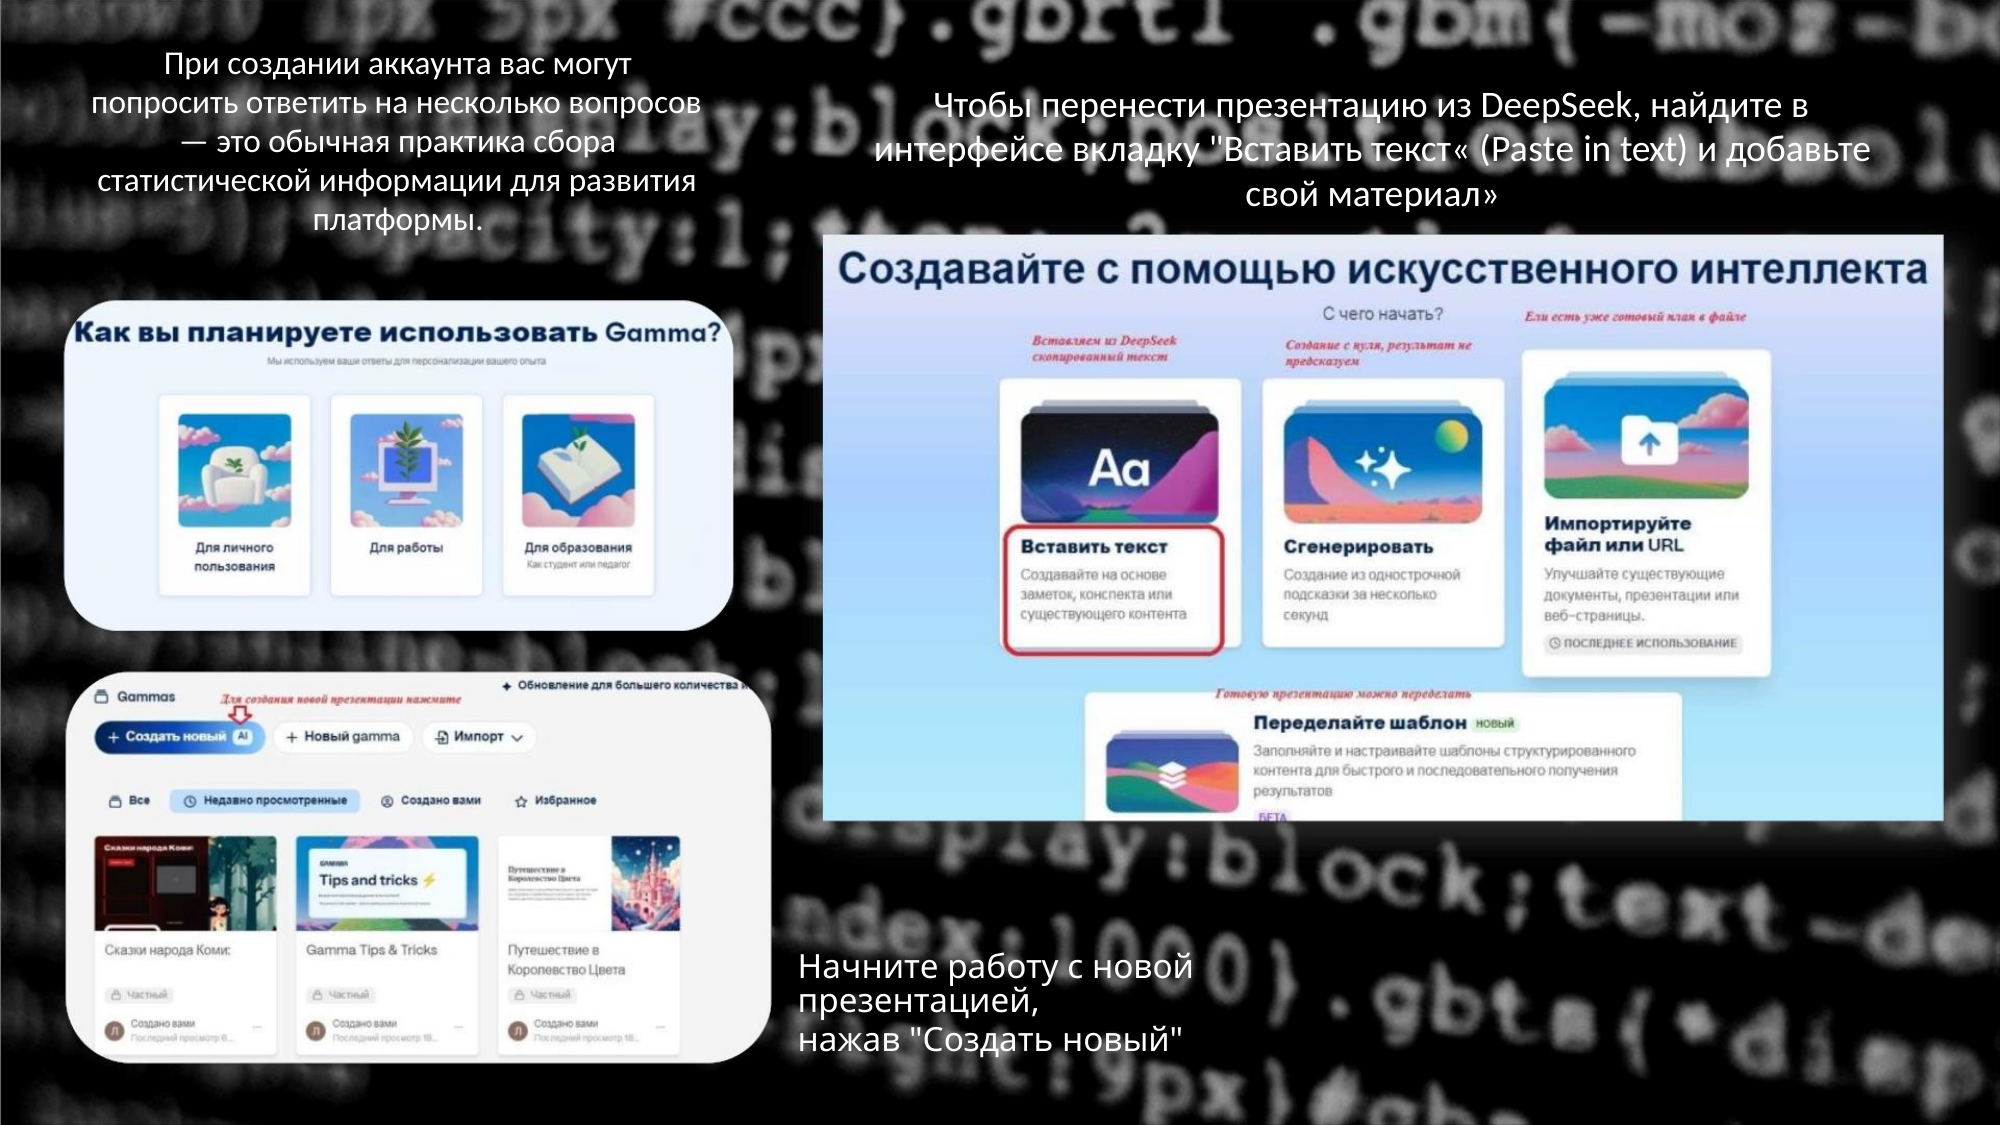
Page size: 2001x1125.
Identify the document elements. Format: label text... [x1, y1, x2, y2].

text_box Чтобы перенести презентацию из DeepSeek, найдите в интерфейсе вкладку "Вставить текст« (Paste in text) и добавьте свой материал» [873, 86, 2000, 215]
text_box [0, 0, 2000, 1125]
text_box Начните работу с новой презентацией, нажав "Создать новый" [797, 950, 1431, 1059]
text_box При создании аккаунта вас могут попросить ответить на несколько вопросов — это обычная практика сбора статистической информации для развития платформы. [91, 46, 799, 238]
